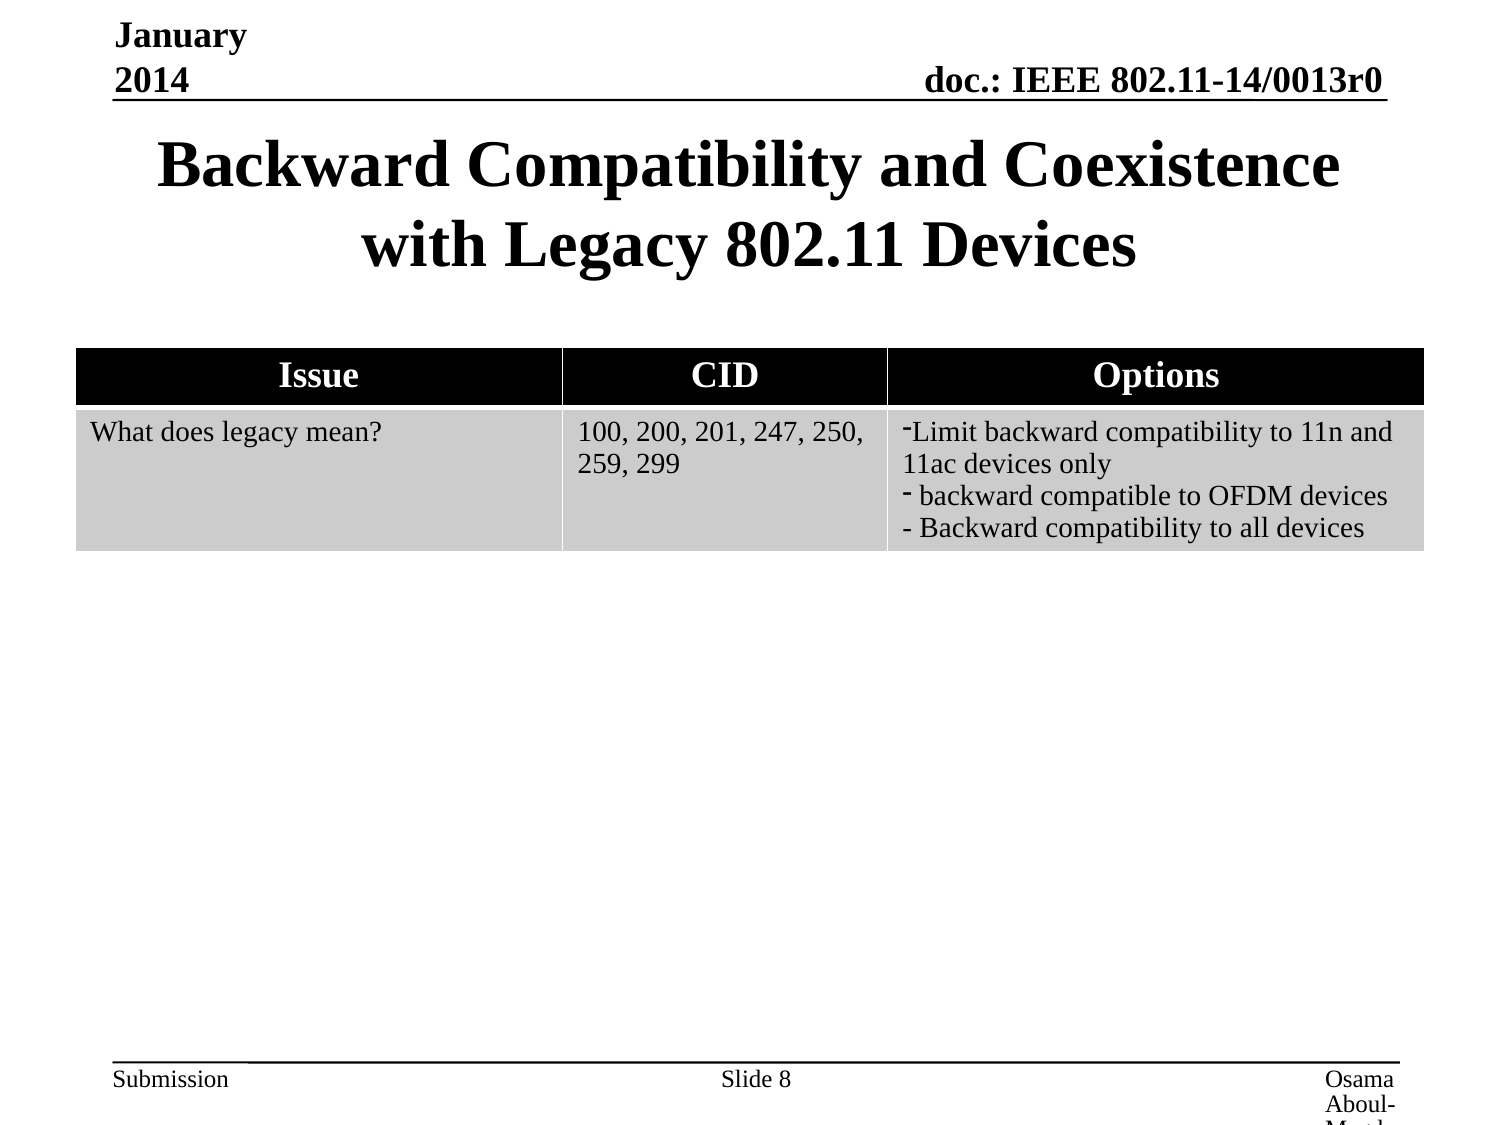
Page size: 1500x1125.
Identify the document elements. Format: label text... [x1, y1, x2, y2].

table_header Options [888, 348, 1424, 405]
table_header CID [563, 348, 887, 405]
footer Osama Aboul-Magd, Huawei Technologies [1324, 1061, 1402, 1093]
title Backward Compatibility and Coexistence with Legacy 802.11 Devices [112, 112, 1388, 288]
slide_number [114, 54, 290, 101]
table_cell What does legacy mean? [76, 410, 562, 551]
table_cell 100, 200, 201, 247, 250, 259, 299 [563, 410, 887, 551]
table_header Issue [76, 348, 562, 405]
table_cell Limit backward compatibility to 11n and 11ac devices only backward compatible to OFDM devices - Backward compatibility to all devices [888, 410, 1424, 551]
slide_number Slide 8 [712, 1061, 800, 1093]
